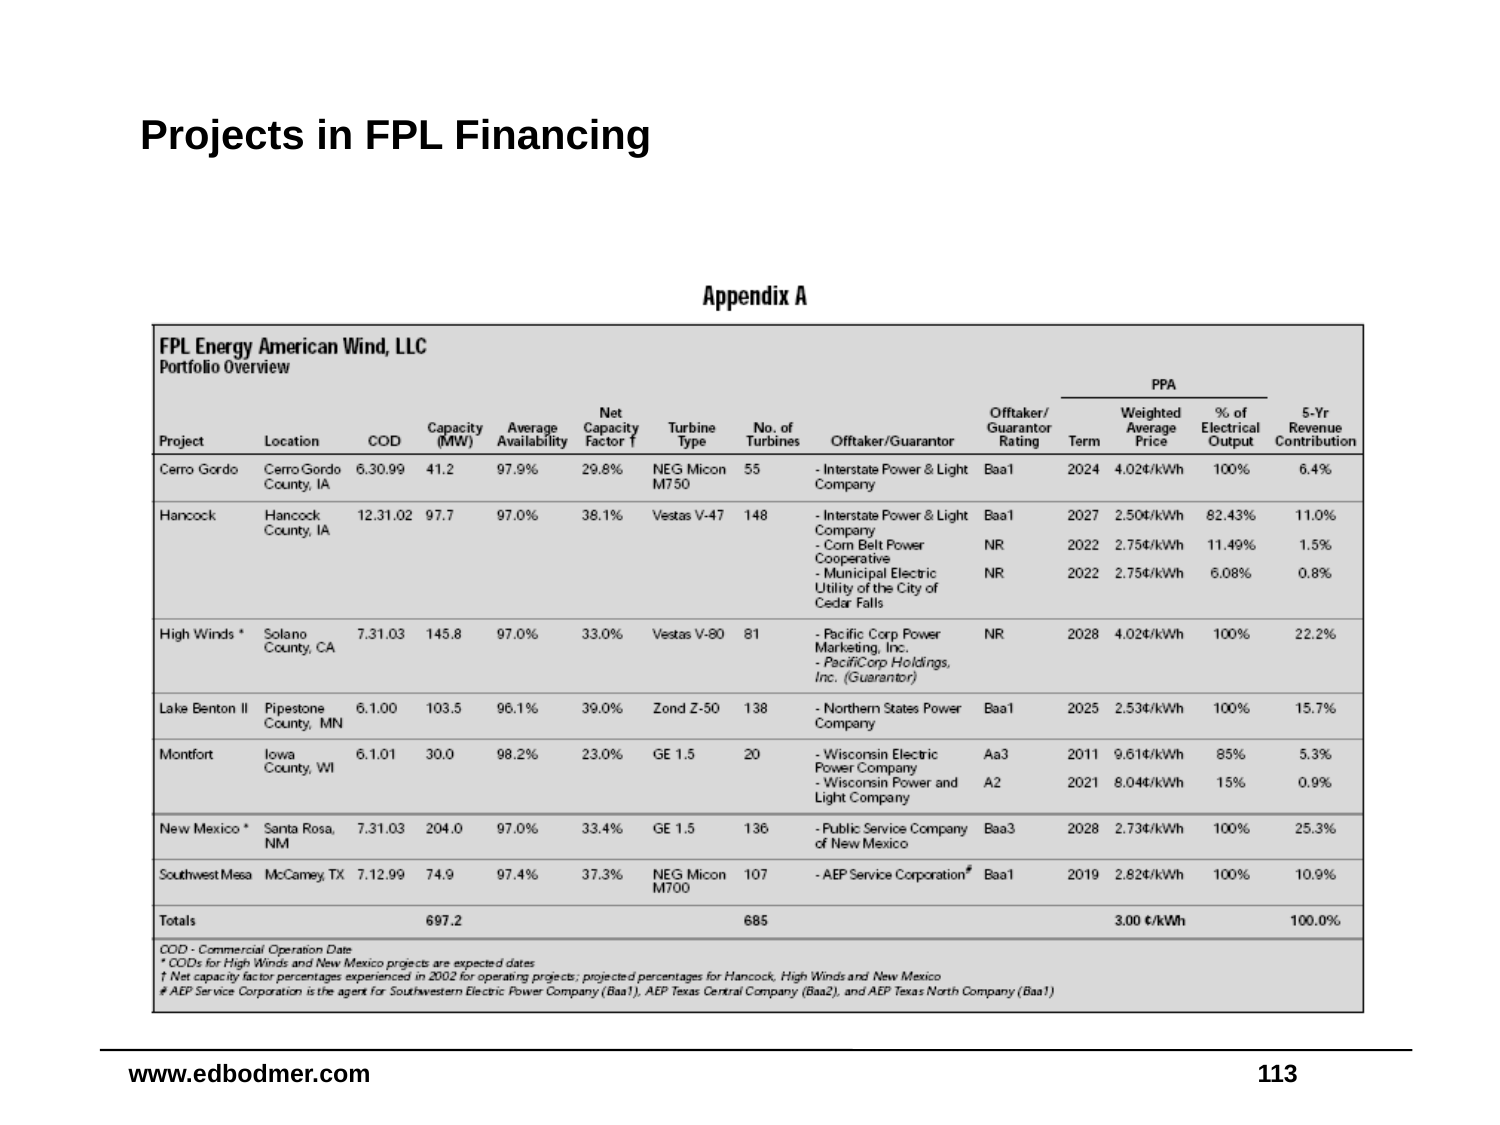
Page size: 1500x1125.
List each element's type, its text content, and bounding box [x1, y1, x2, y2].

list . [112, 262, 1401, 1026]
picture [137, 274, 1399, 1044]
title Projects in FPL Financing [124, 99, 1288, 226]
